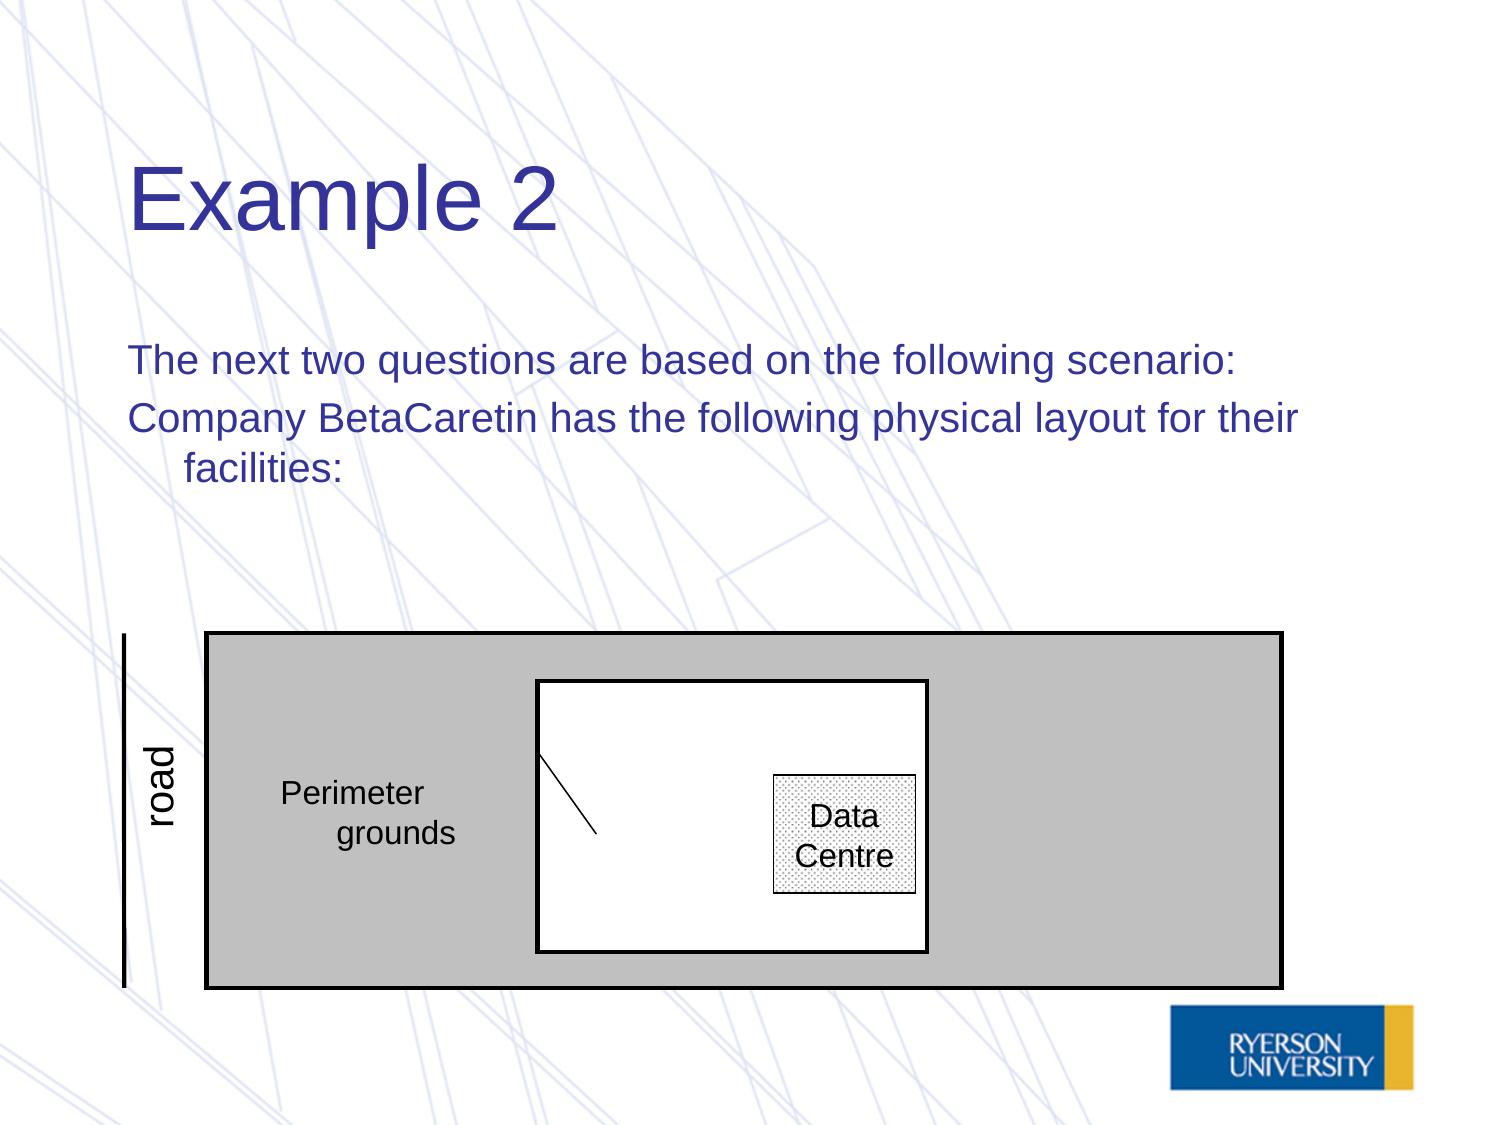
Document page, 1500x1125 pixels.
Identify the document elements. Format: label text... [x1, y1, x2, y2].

text_box Data Centre [773, 774, 916, 894]
list The next two questions are based on the following scenario: Company BetaCaretin has the following physical layout for their facilities: [112, 324, 1451, 622]
picture [0, 0, 1500, 1125]
text_box [206, 633, 1282, 988]
text_box Perimeter grounds [265, 763, 502, 859]
text_box [537, 680, 928, 953]
text_box road [123, 677, 190, 844]
title Example 2 [112, 99, 1451, 288]
